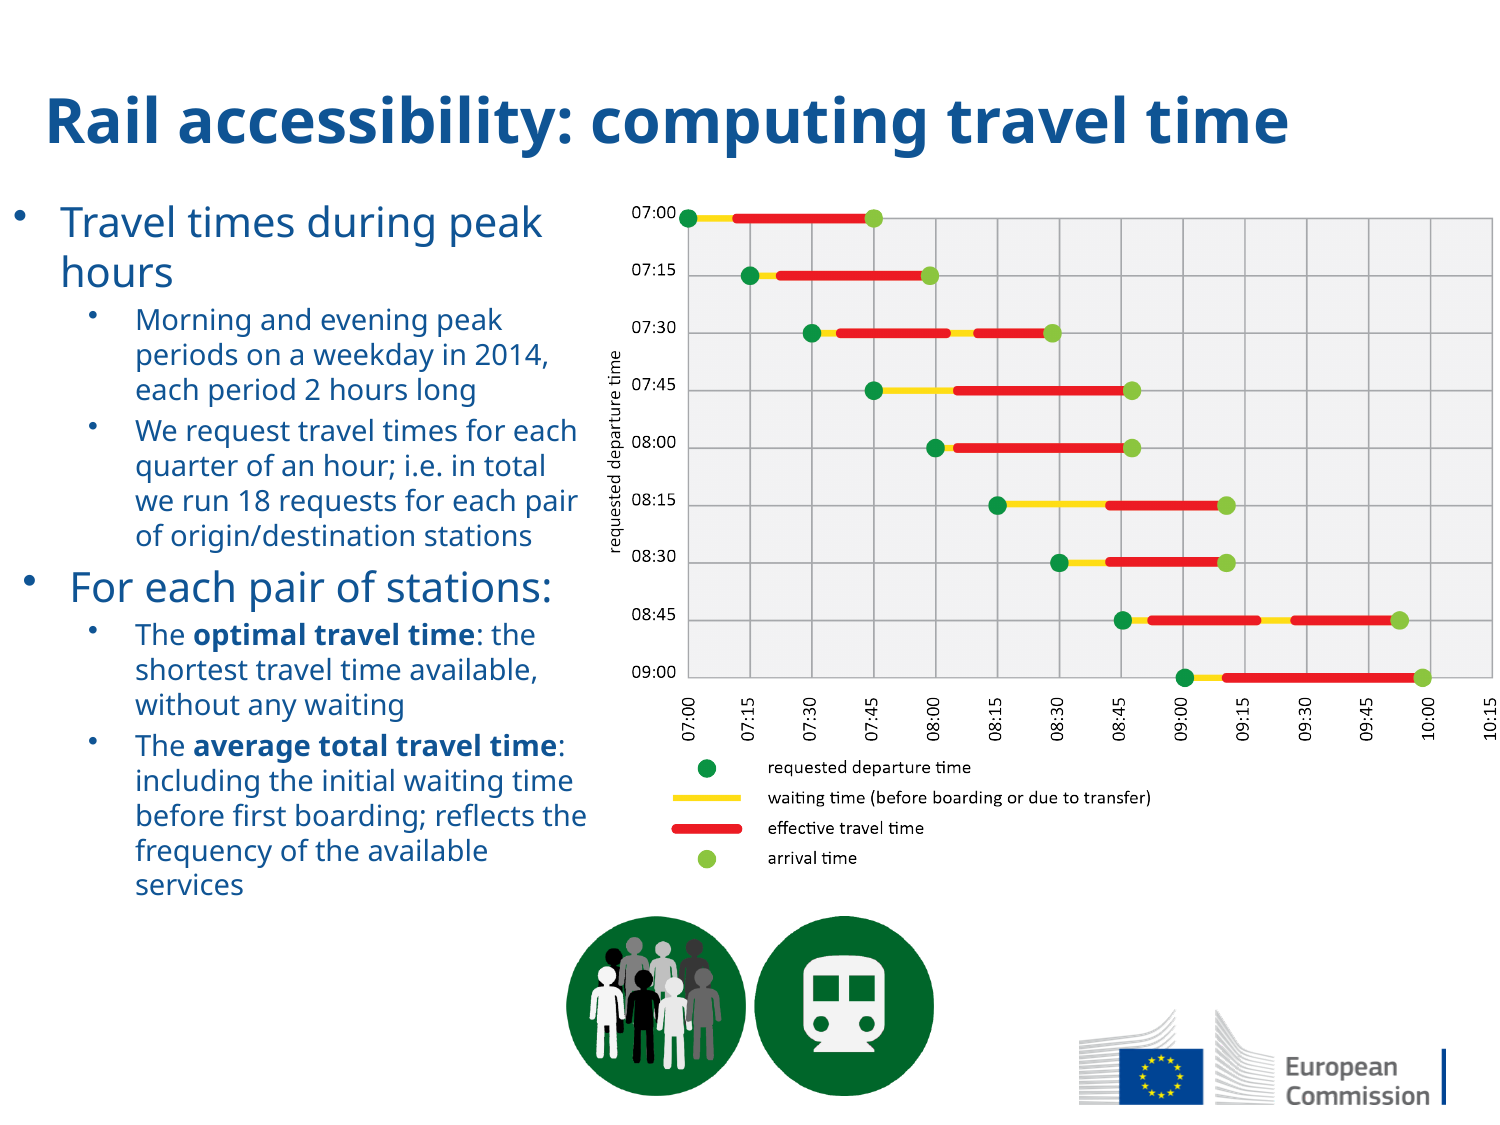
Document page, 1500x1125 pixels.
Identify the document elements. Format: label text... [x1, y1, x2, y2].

title Rail accessibility: computing travel time [29, 41, 1483, 195]
picture [603, 202, 1500, 870]
picture [1078, 1008, 1447, 1106]
list Travel times during peak hours Morning and evening peak periods on a weekday in 2014, each period 2 hours long We request travel times for each quarter of an hour; i.e. in total we run 18 requests for each pair of origin/destination stations For each pair of stations: The optimal travel time: the shortest travel time available, without any waiting The average total travel time: including the initial waiting time before first boarding; reflects the frequency of the available services [0, 188, 605, 921]
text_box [566, 916, 934, 1096]
